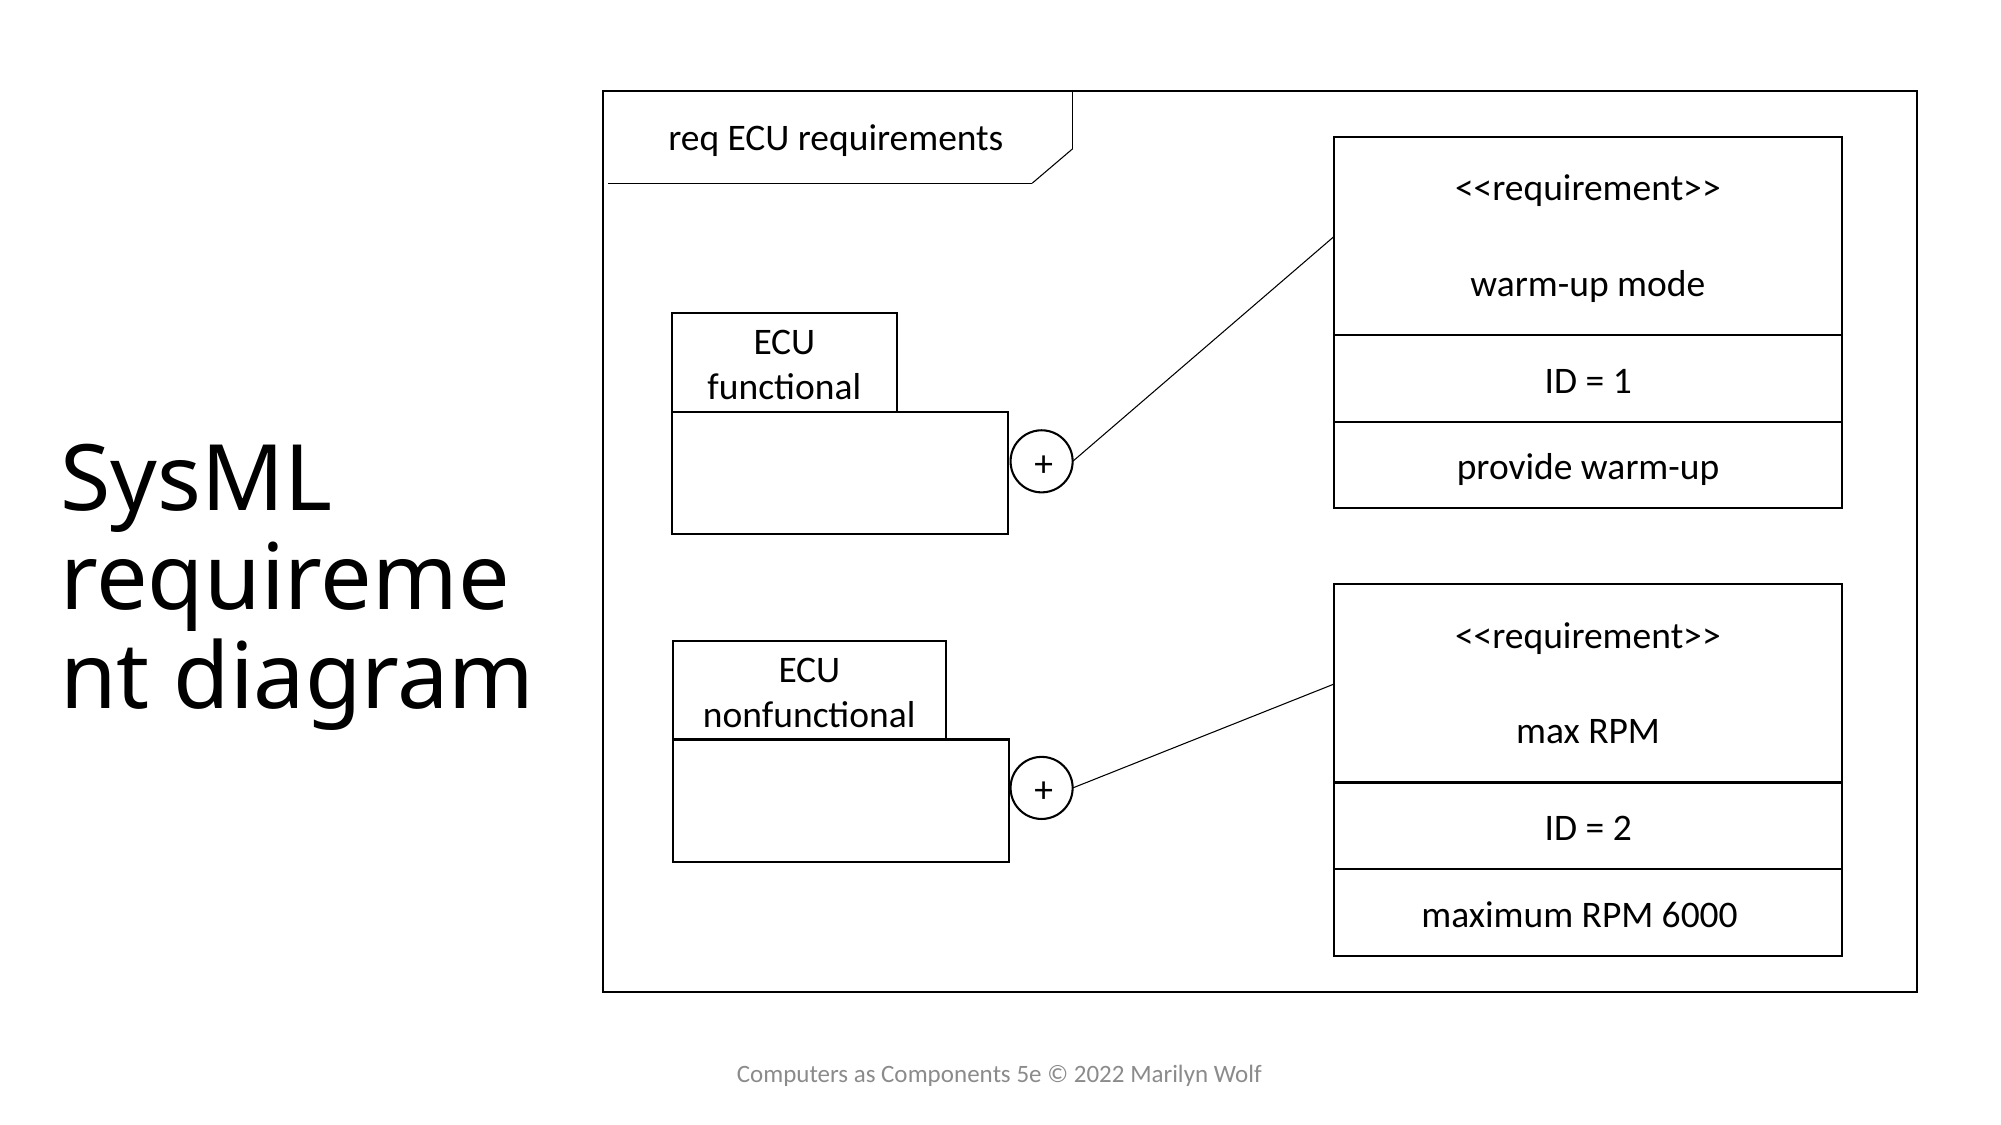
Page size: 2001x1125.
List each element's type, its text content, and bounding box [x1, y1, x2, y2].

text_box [1072, 236, 1335, 462]
text_box [602, 90, 1918, 993]
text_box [607, 92, 1073, 184]
text_box ECU nonfunctional [672, 640, 947, 740]
title SysML requirement diagram [45, 403, 559, 756]
text_box [672, 738, 1010, 863]
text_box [1072, 683, 1335, 788]
footer Computers as Components 5e © 2022 Marilyn Wolf [662, 1042, 1338, 1103]
